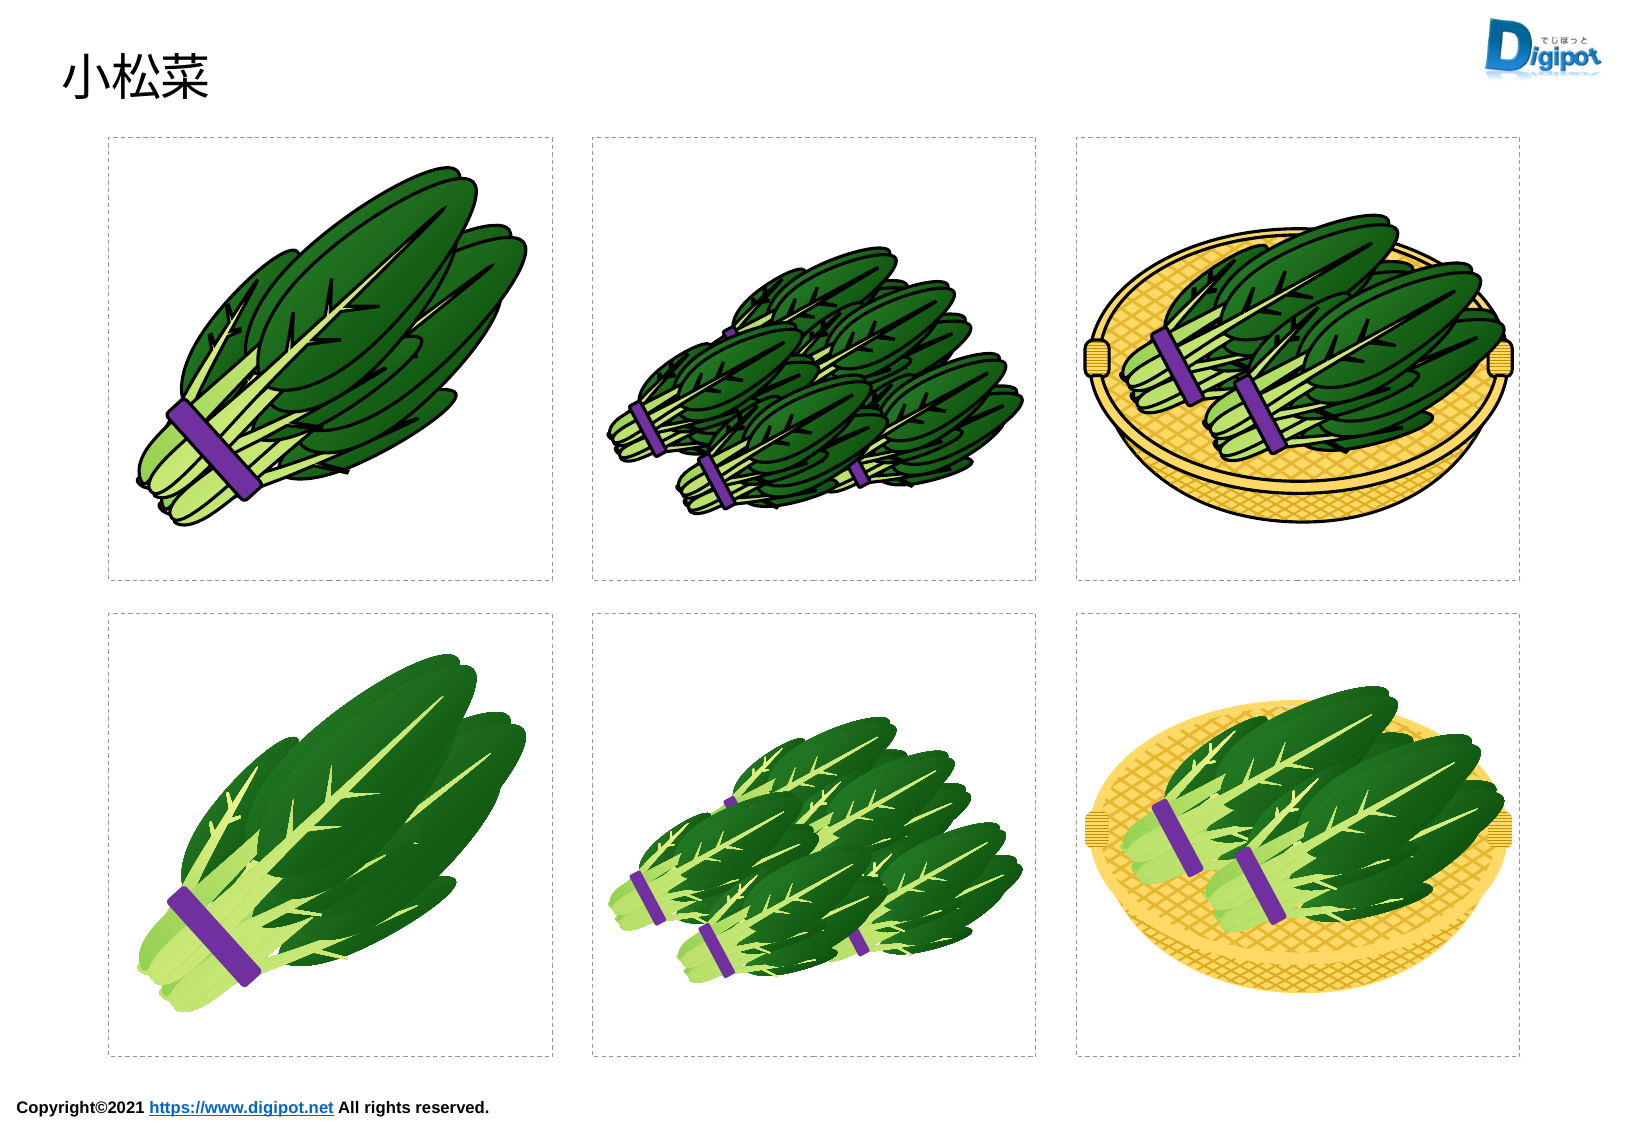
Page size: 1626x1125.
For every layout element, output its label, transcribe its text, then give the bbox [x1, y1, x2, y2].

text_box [1085, 699, 1517, 994]
picture [1485, 18, 1602, 82]
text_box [81, 744, 571, 970]
text_box 小松菜 [46, 38, 226, 113]
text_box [1085, 228, 1517, 523]
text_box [591, 742, 1031, 980]
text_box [591, 273, 1031, 510]
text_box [81, 257, 571, 483]
